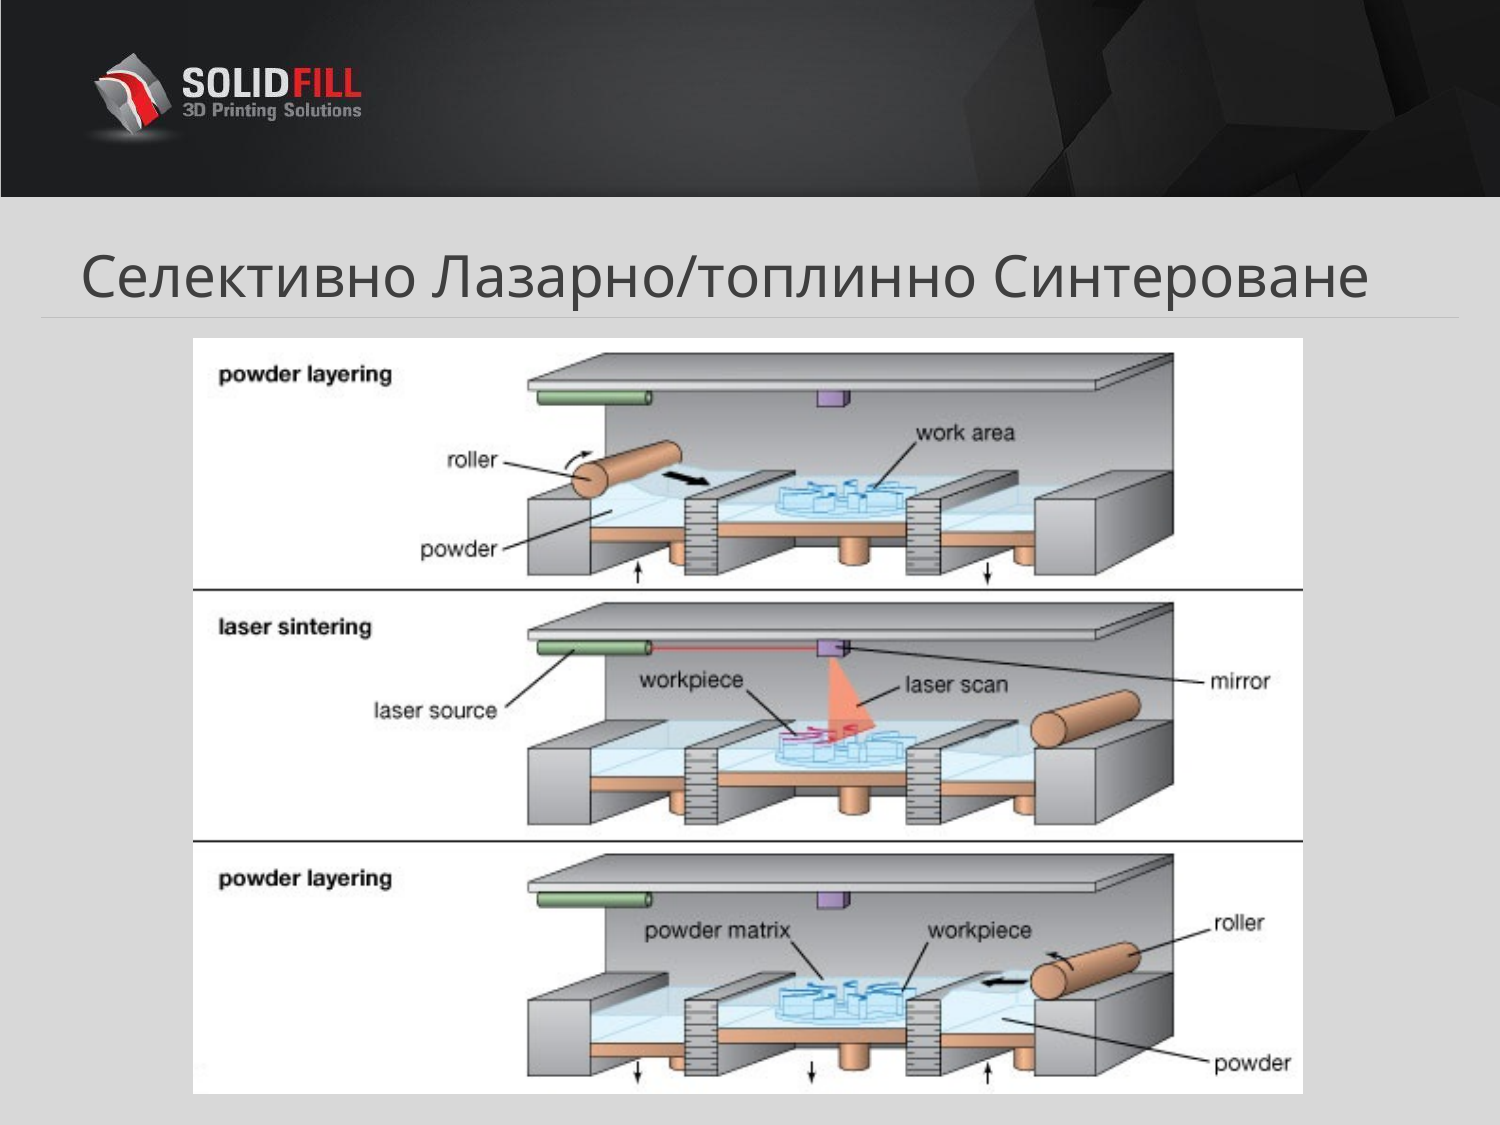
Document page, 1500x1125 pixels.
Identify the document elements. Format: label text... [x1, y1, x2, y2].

text_box Селективно Лазарно/топлинно Синтероване [64, 231, 1436, 316]
picture [192, 337, 1303, 1095]
text_box [0, 0, 1500, 197]
